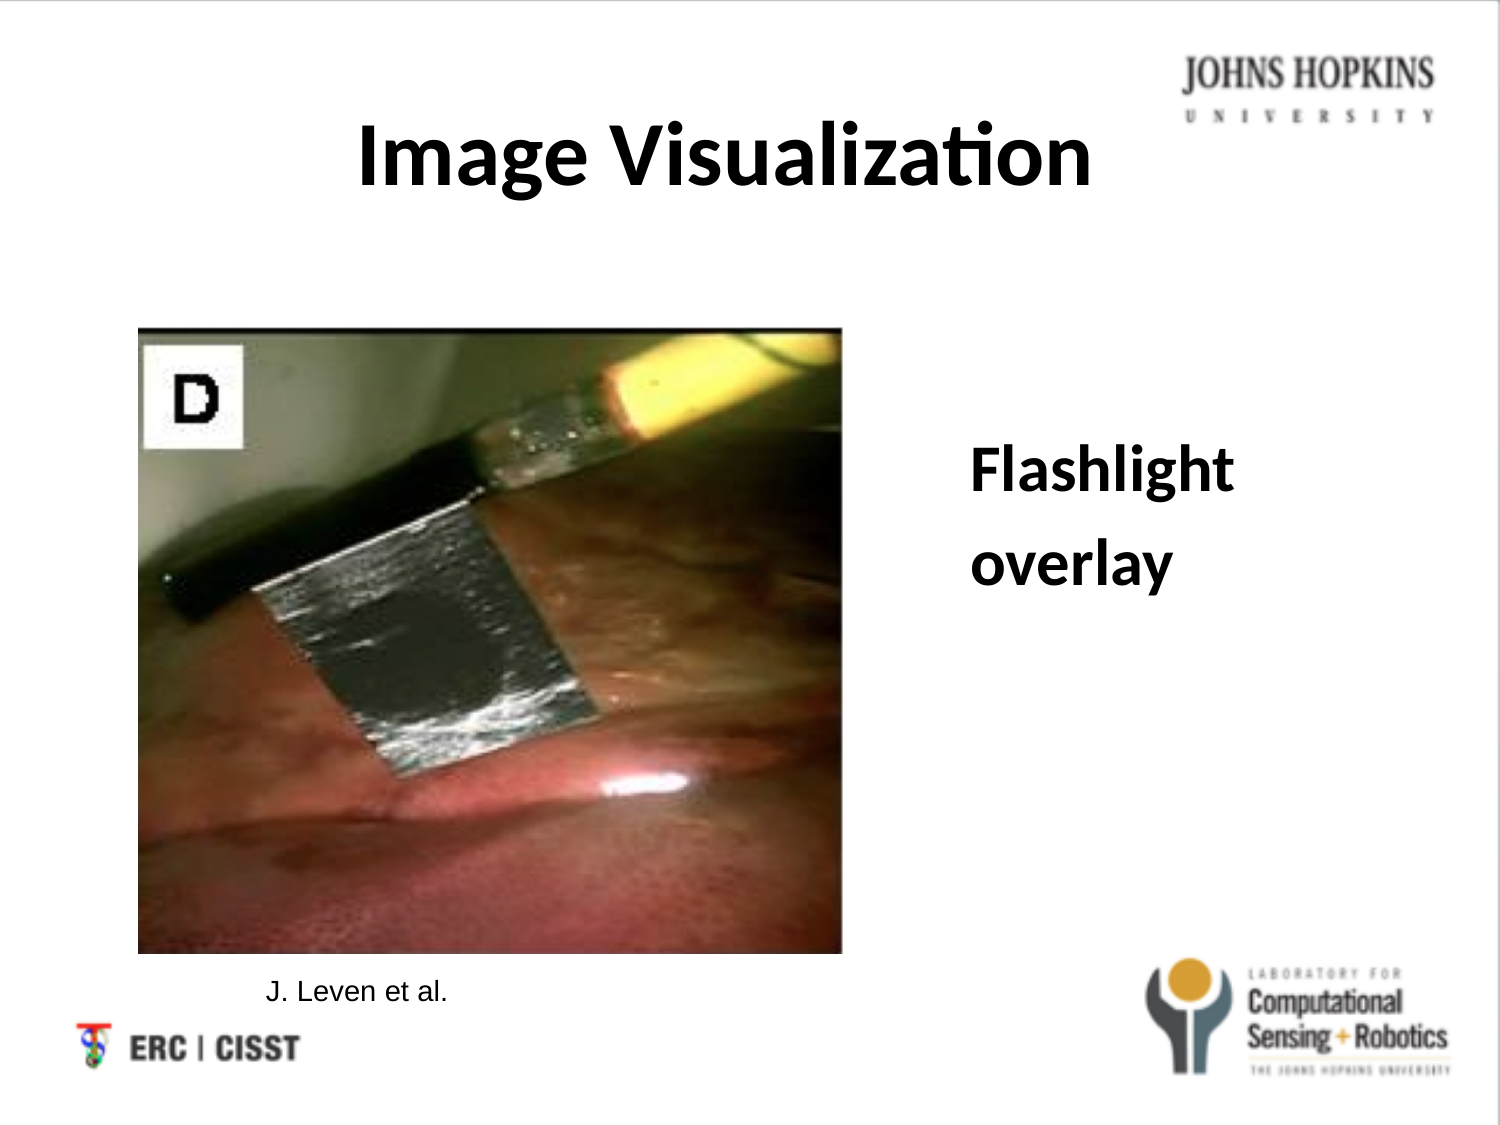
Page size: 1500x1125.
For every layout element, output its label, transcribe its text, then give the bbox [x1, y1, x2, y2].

list Flashlight overlay [955, 324, 1473, 1067]
text_box J. Leven et al. [250, 991, 743, 1043]
title Image Visualization [50, 55, 1401, 243]
picture [0, 0, 1500, 1125]
text_box [138, 327, 843, 954]
